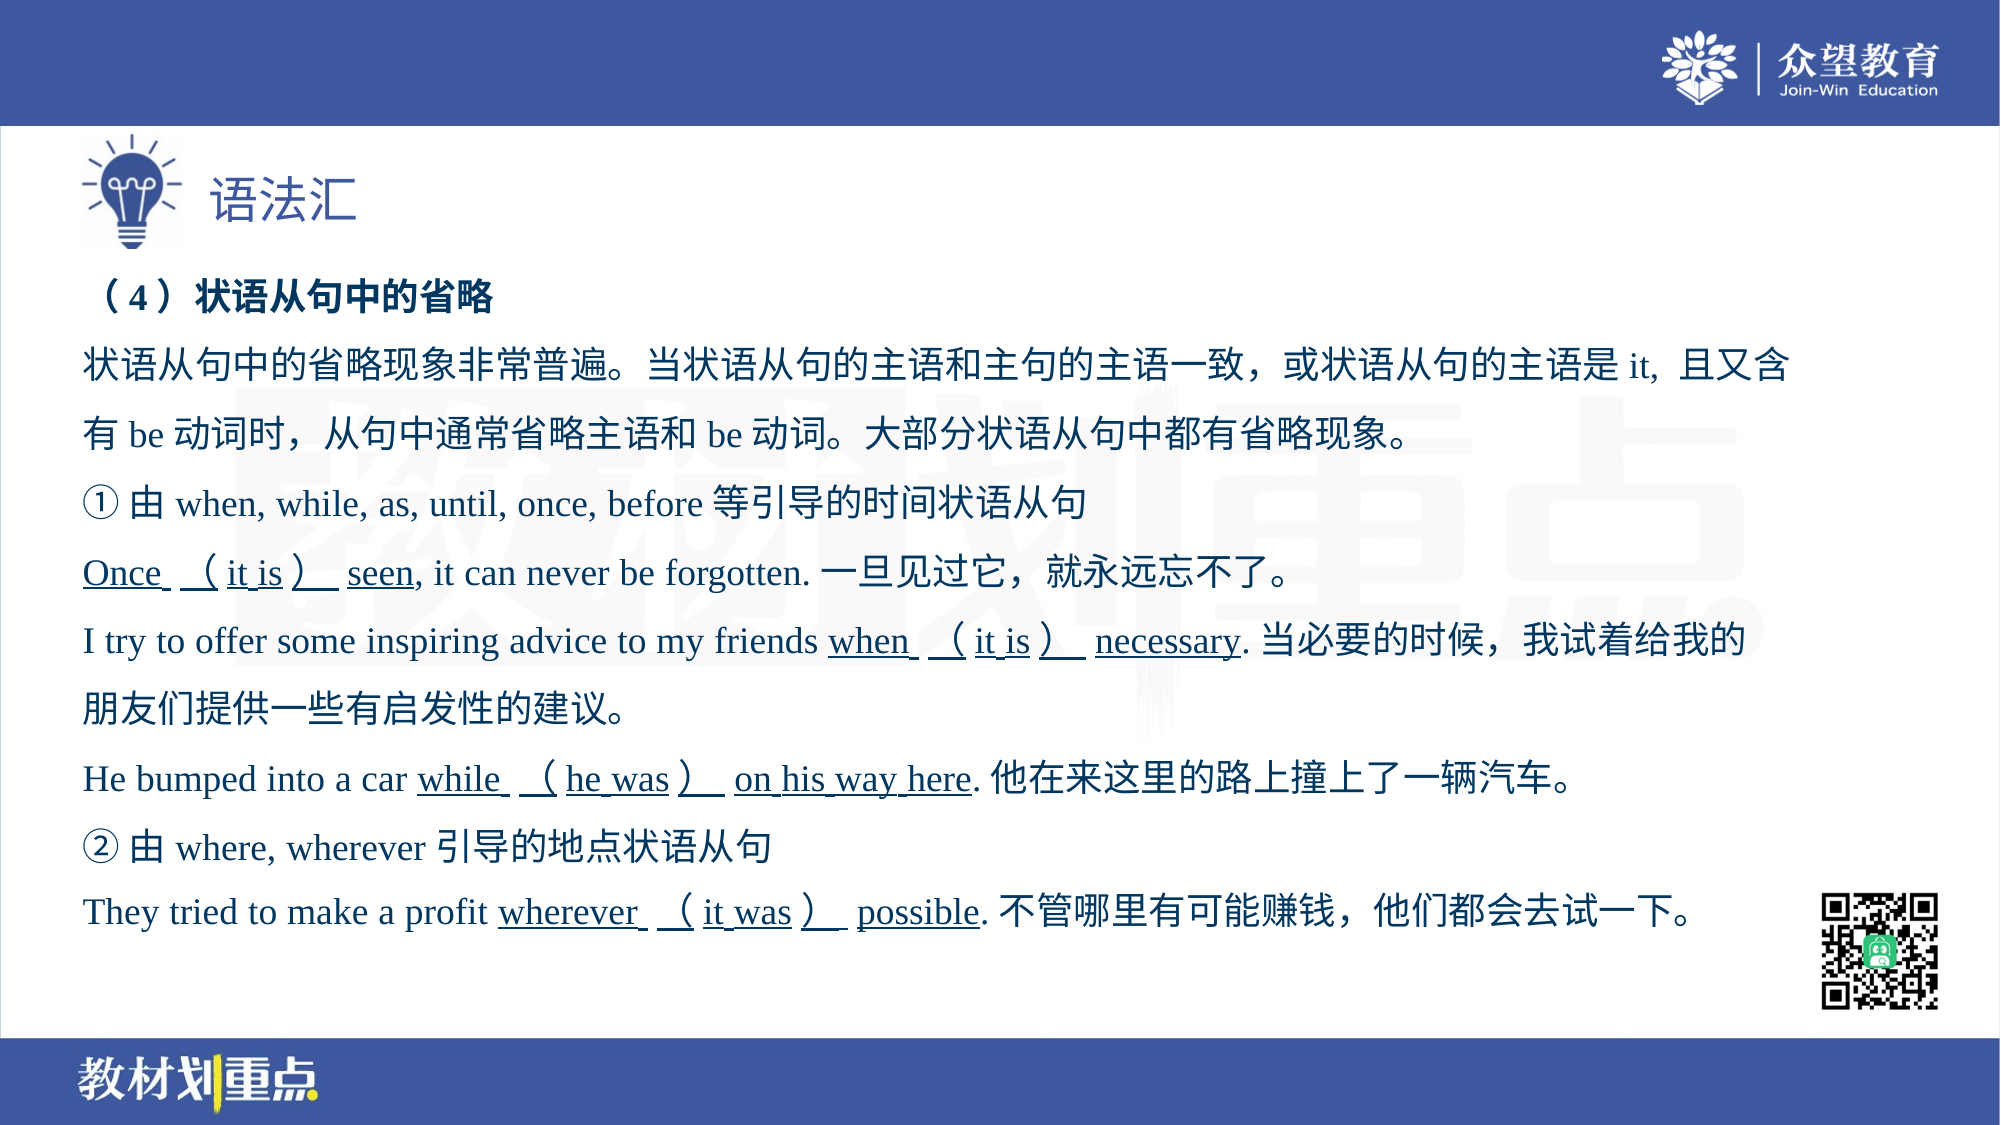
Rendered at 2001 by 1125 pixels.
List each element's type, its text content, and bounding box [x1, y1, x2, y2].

text_box （4）状语从句中的省略 状语从句中的省略现象非常普遍。当状语从句的主语和主句的主语一致，或状语从句的主语是it, 且又含 有be动词时，从句中通常省略主语和be动词。大部分状语从句中都有省略现象。 ①由when, while, as, until, once, before等引导的时间状语从句 Once （it is） seen, it can never be forgotten.一旦见过它，就永远忘不了。 I try to offer some inspiring advice to my friends when （it is） necessary.当必要的时候，我试着给我的 朋友们提供一些有启发性的建议。 He bumped into a car while （he was） on his way here.他在来这里的路上撞上了一辆汽车。 ②由where, wherever引导的地点状语从句 They tried to make a profit wherever （it was） possible.不管哪里有可能赚钱，他们都会去试一下。 [82, 248, 1817, 926]
picture [0, 0, 2000, 1125]
